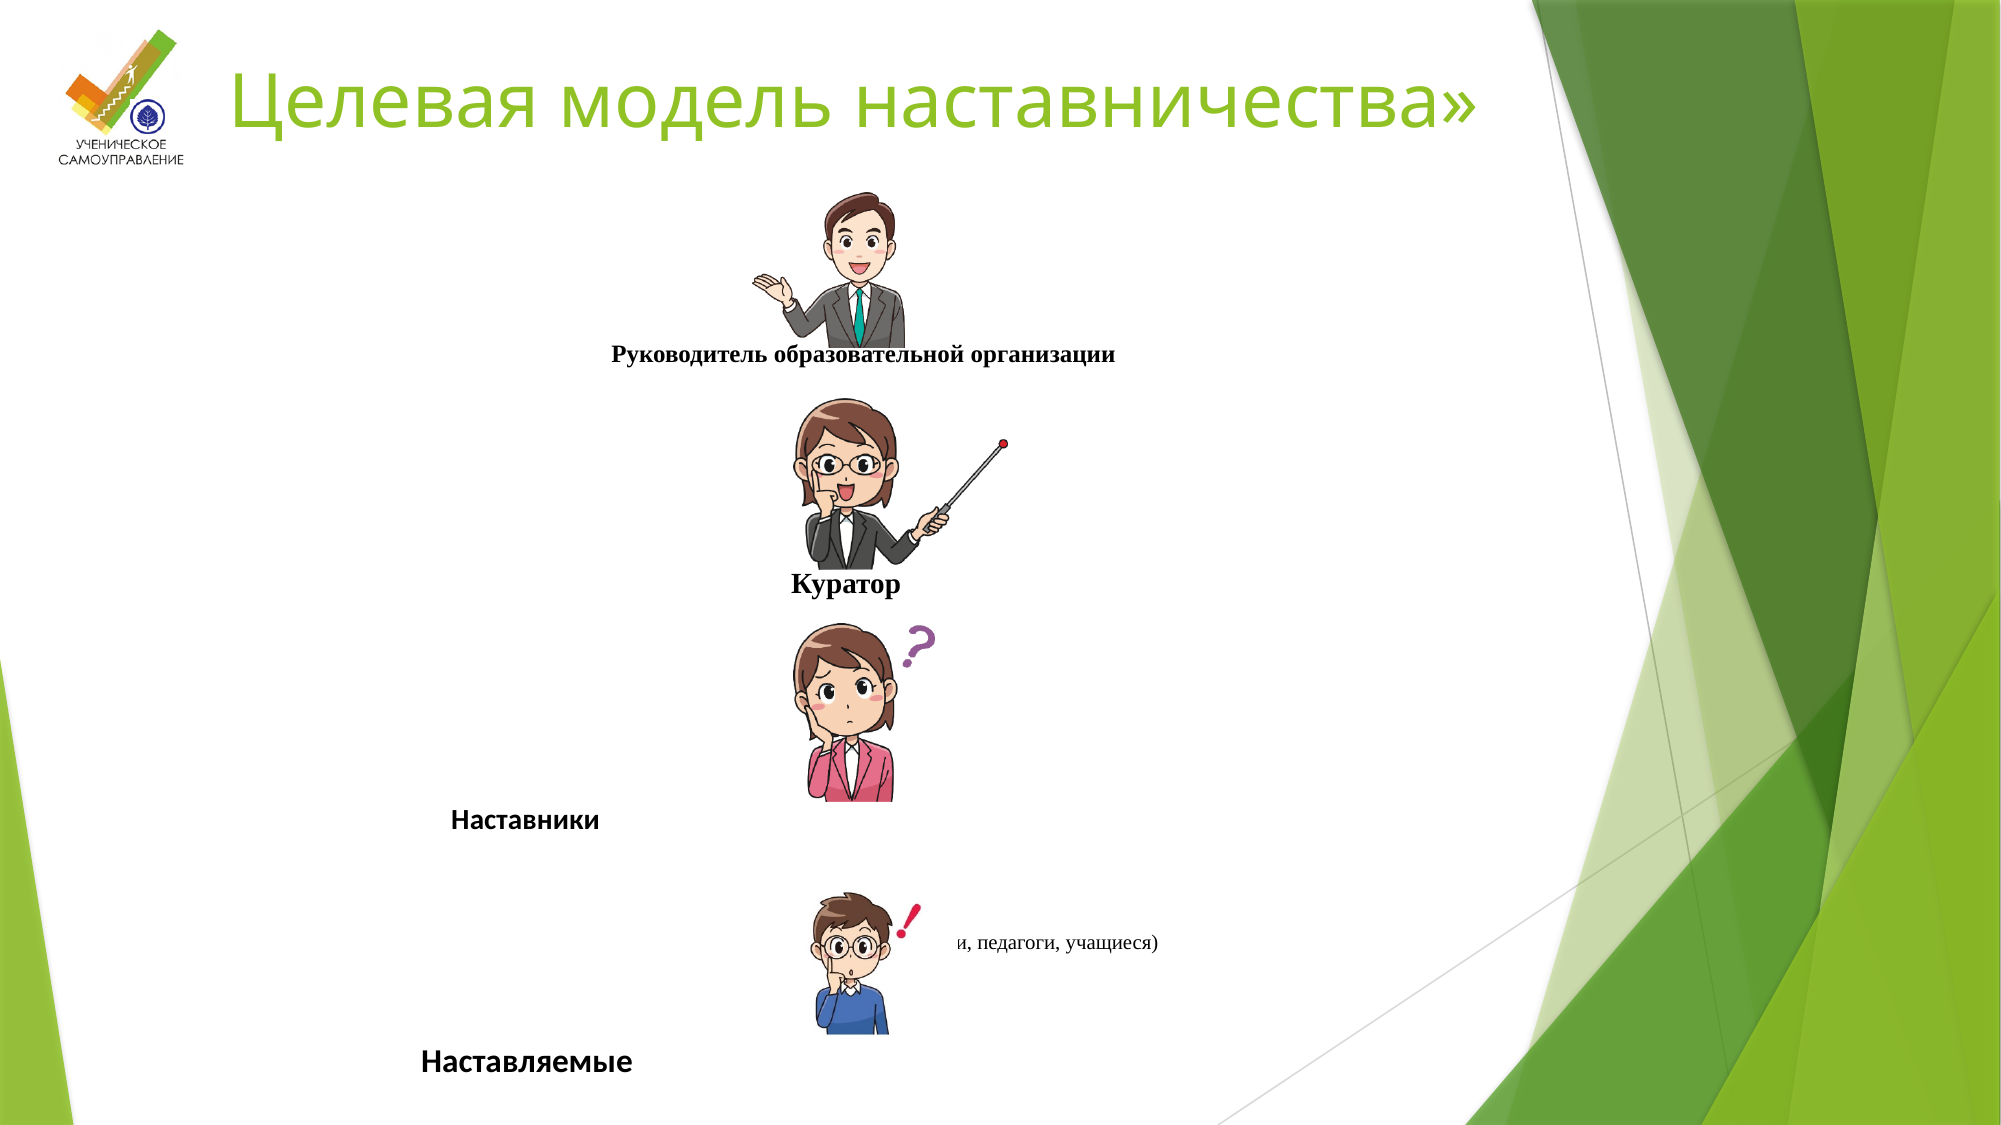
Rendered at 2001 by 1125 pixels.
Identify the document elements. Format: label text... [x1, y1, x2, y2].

title «Целевая модель наставничества» [130, 45, 1541, 263]
text_box Куратор [776, 556, 917, 607]
picture [793, 622, 936, 803]
text_box Руководитель образовательной организации [596, 329, 1153, 375]
picture [793, 397, 1008, 570]
picture [756, 889, 958, 1037]
text_box Наставляемые (Учащиеся, педагоги) [405, 1025, 1309, 1125]
picture [3, 23, 230, 176]
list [751, 191, 905, 348]
text_box Наставники (Выпускники, педагоги, учащиеся) [435, 787, 1279, 963]
